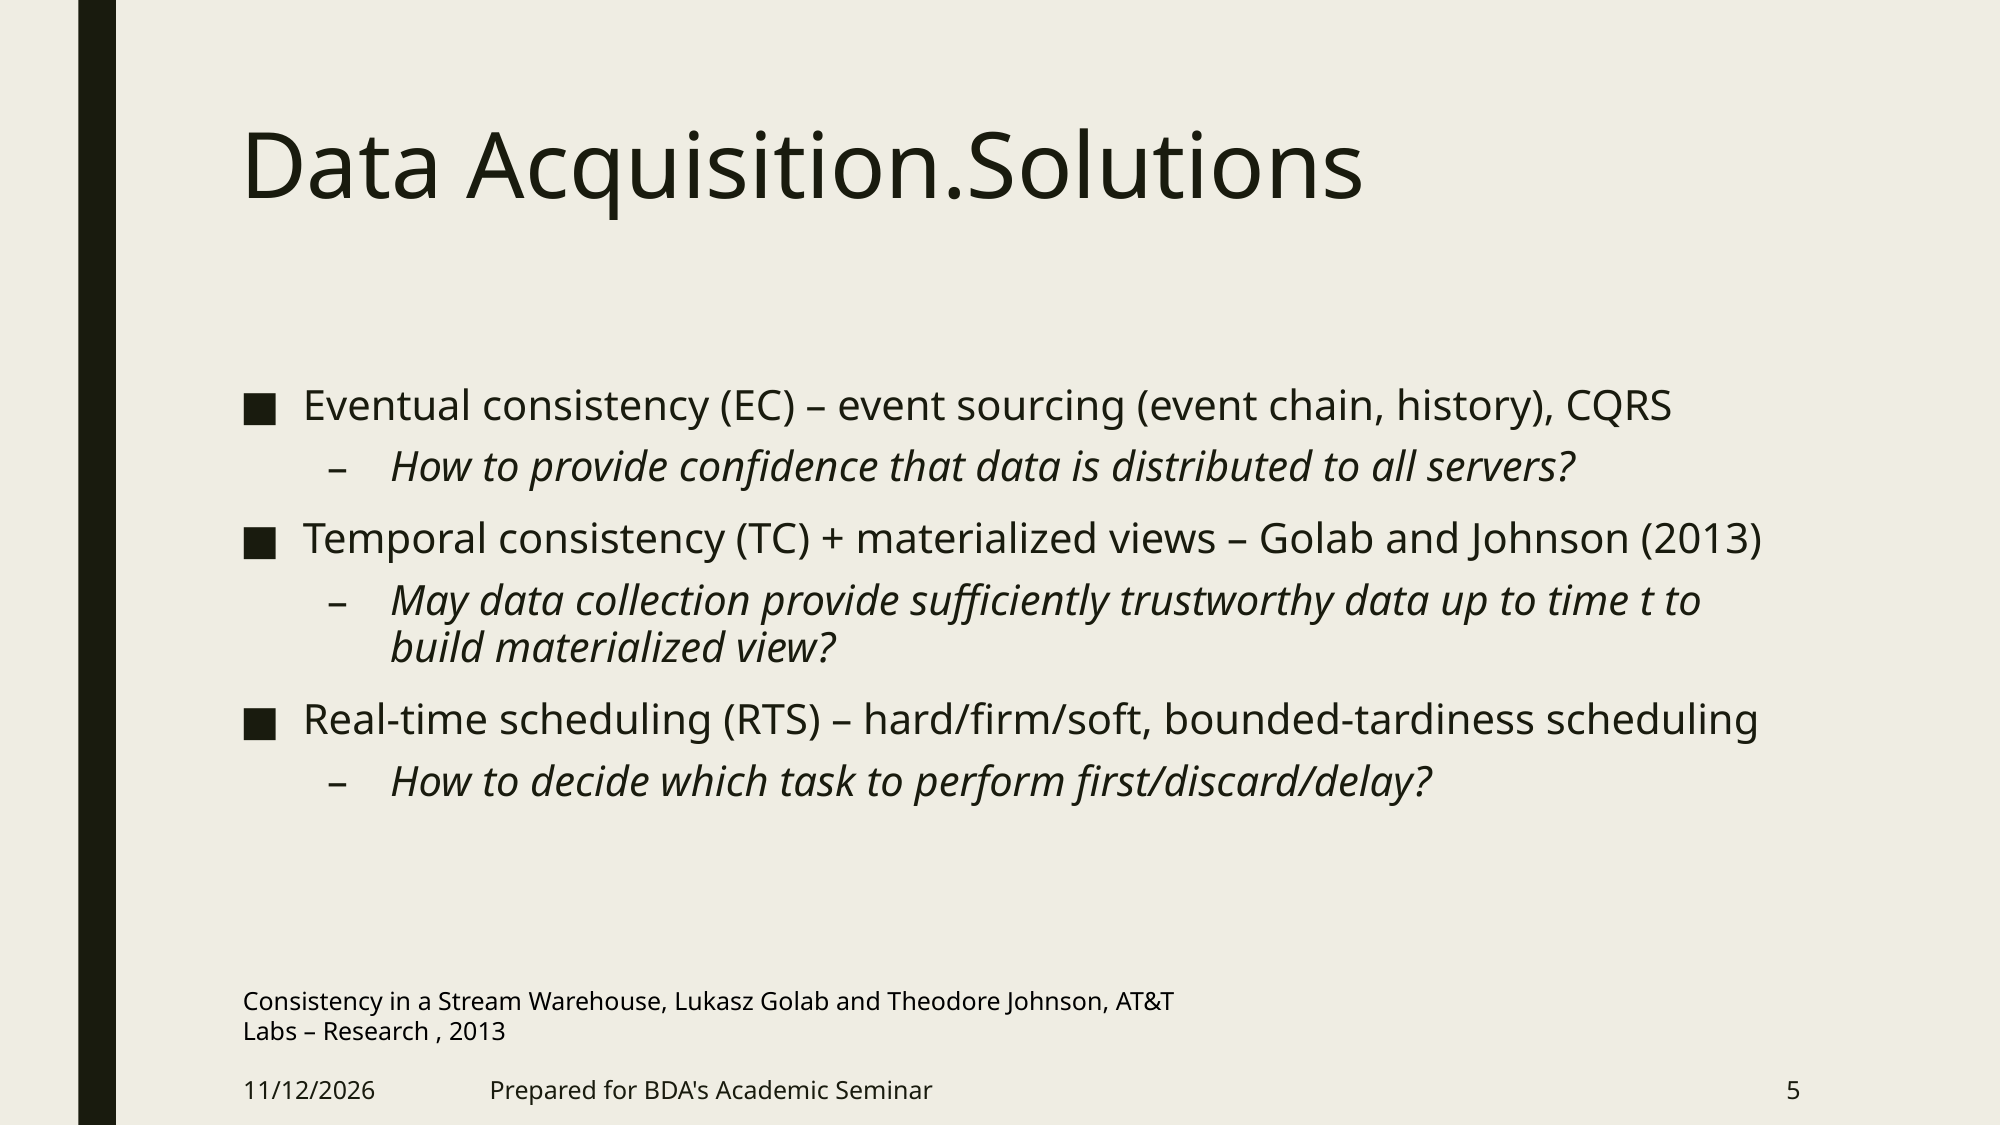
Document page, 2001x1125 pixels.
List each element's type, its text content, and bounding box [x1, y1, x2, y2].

slide_number 5 [1553, 1058, 1816, 1125]
list Eventual consistency (EC) – event sourcing (event chain, history), CQRS How to provide confidence that data is distributed to all servers? Temporal consistency (TC) + materialized views – Golab and Johnson (2013) May data collection provide sufficiently trustworthy data up to time t to build materialized view? Real-time scheduling (RTS) – hard/firm/soft, bounded-tardiness scheduling How to decide which task to perform first/discard/delay? [225, 375, 1800, 963]
title Data Acquisition.Solutions [225, 112, 1800, 357]
footer Prepared for BDA's Academic Seminar [474, 1058, 1505, 1125]
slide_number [228, 1058, 426, 1125]
text_box Consistency in a Stream Warehouse, Lukasz Golab and Theodore Johnson, AT&T Labs – Research , 2013 [228, 978, 1229, 1053]
